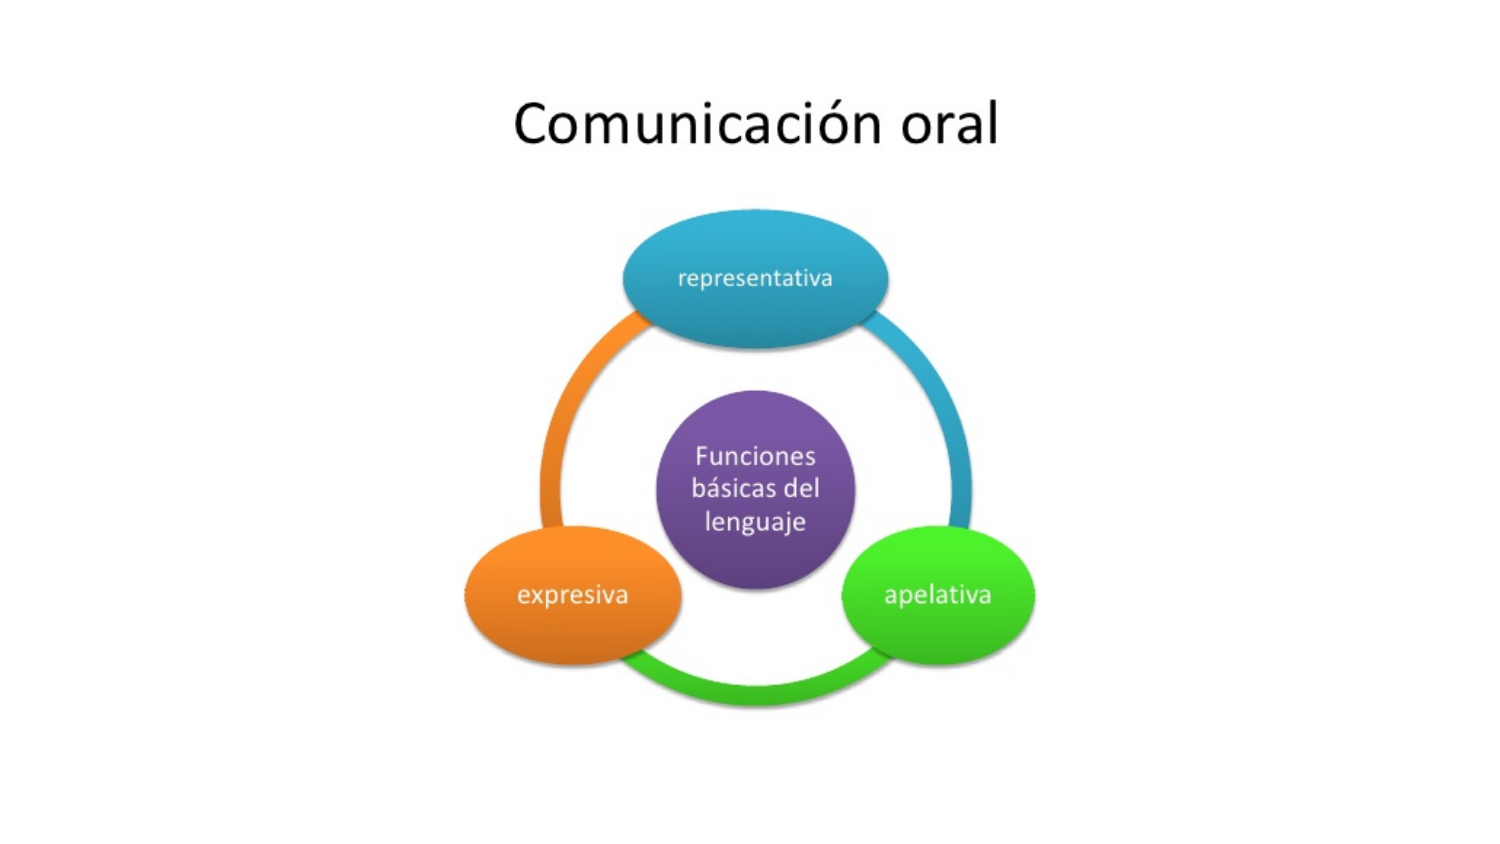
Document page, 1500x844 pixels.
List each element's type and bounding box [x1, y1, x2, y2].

picture [220, 24, 1280, 819]
